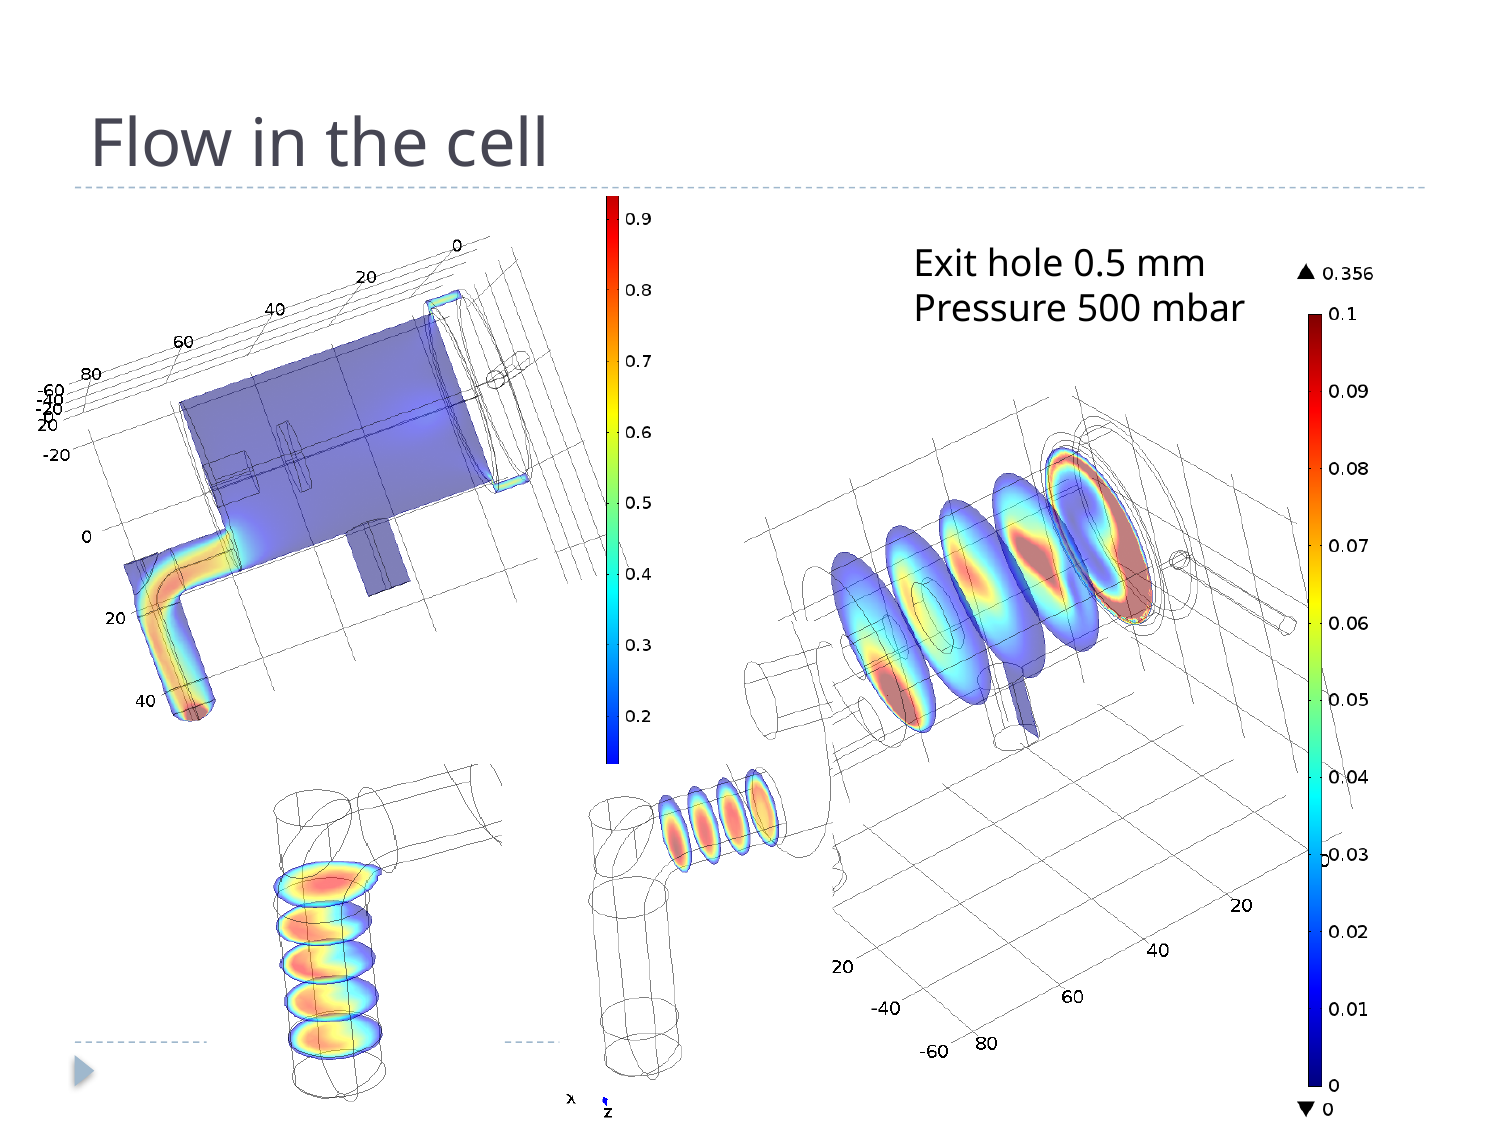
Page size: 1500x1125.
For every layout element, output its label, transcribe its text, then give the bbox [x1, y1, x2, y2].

picture [206, 764, 503, 1125]
title Flow in the cell [75, 24, 1425, 188]
text_box Exit hole 0.5 mm Pressure 500 mbar [898, 231, 1261, 255]
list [5, 196, 745, 764]
picture [559, 255, 1459, 1125]
